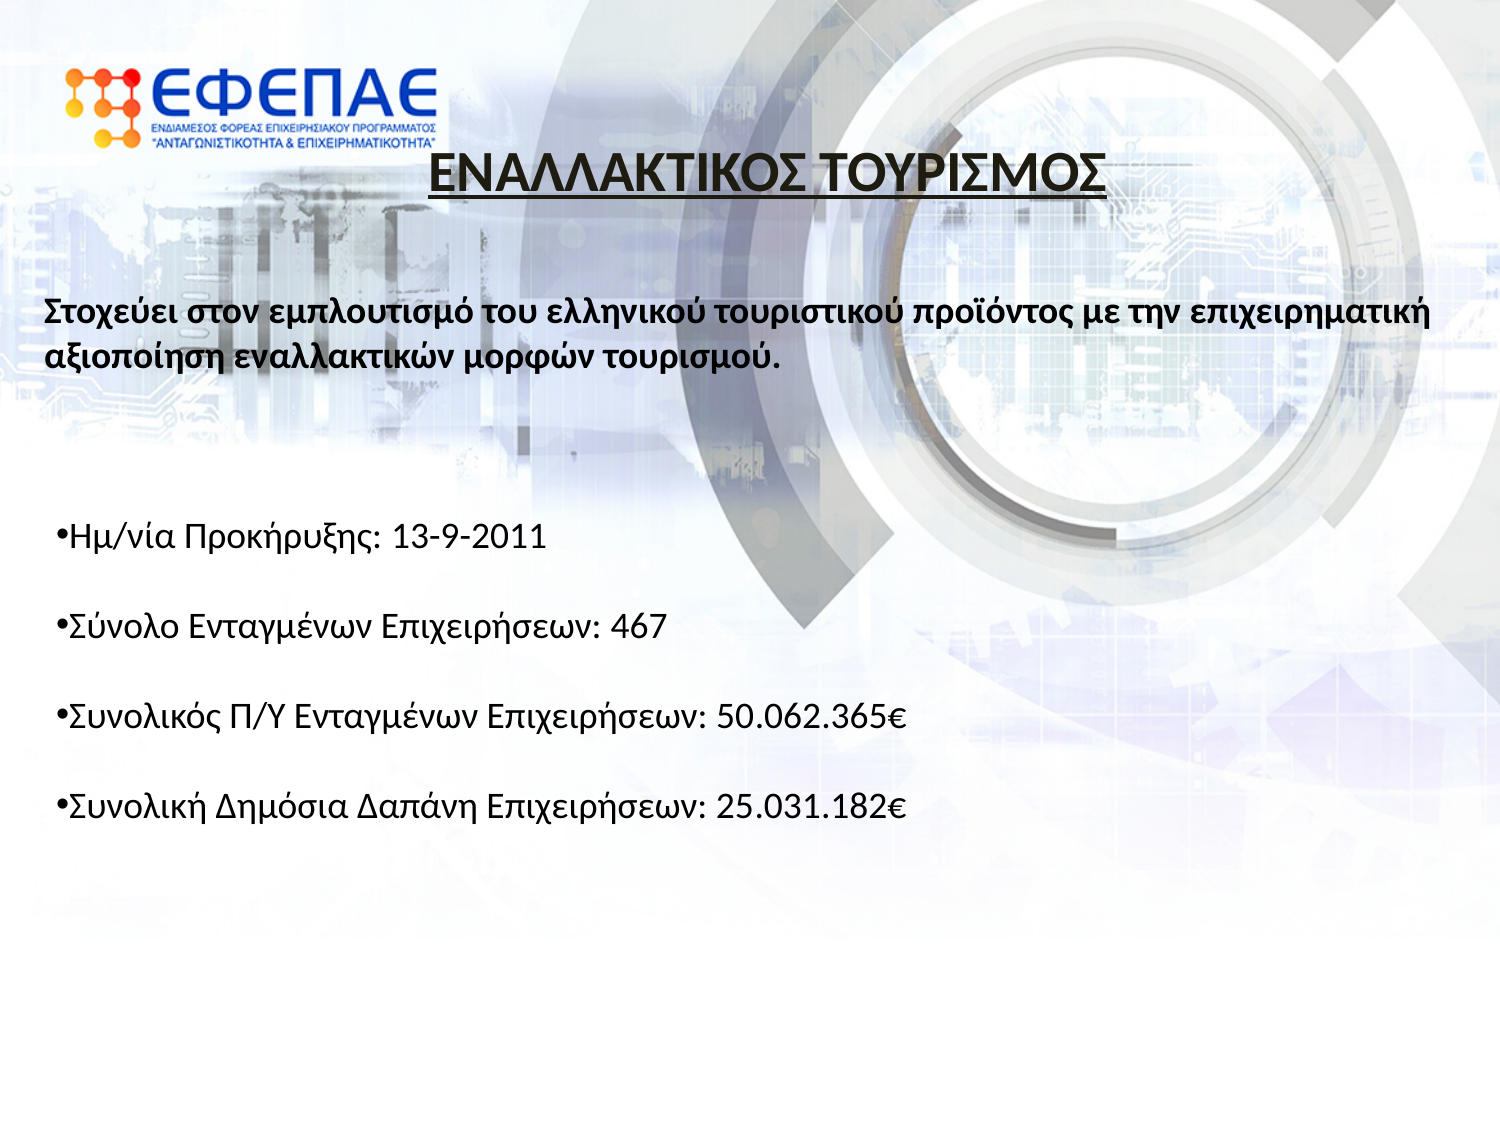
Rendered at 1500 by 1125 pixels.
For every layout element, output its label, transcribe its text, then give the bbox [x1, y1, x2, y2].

picture [0, 0, 1500, 1125]
text_box ΕΝΑΛΛΑΚΤΙΚΟΣ ΤΟΥΡΙΣΜΟΣ [76, 125, 1459, 211]
text_box Ημ/νία Προκήρυξης: 13-9-2011 Σύνολο Ενταγμένων Επιχειρήσεων: 467 Συνολικός Π/Υ Ενταγμένων Επιχειρήσεων: 50.062.365€ Συνολική Δημόσια Δαπάνη Επιχειρήσεων: 25.031.182€ [41, 503, 1447, 879]
text_box Στοχεύει στον εμπλουτισμό του ελληνικού τουριστικού προϊόντος με την επιχειρηματική αξιοποίηση εναλλακτικών μορφών τουρισμού. [29, 278, 1465, 429]
